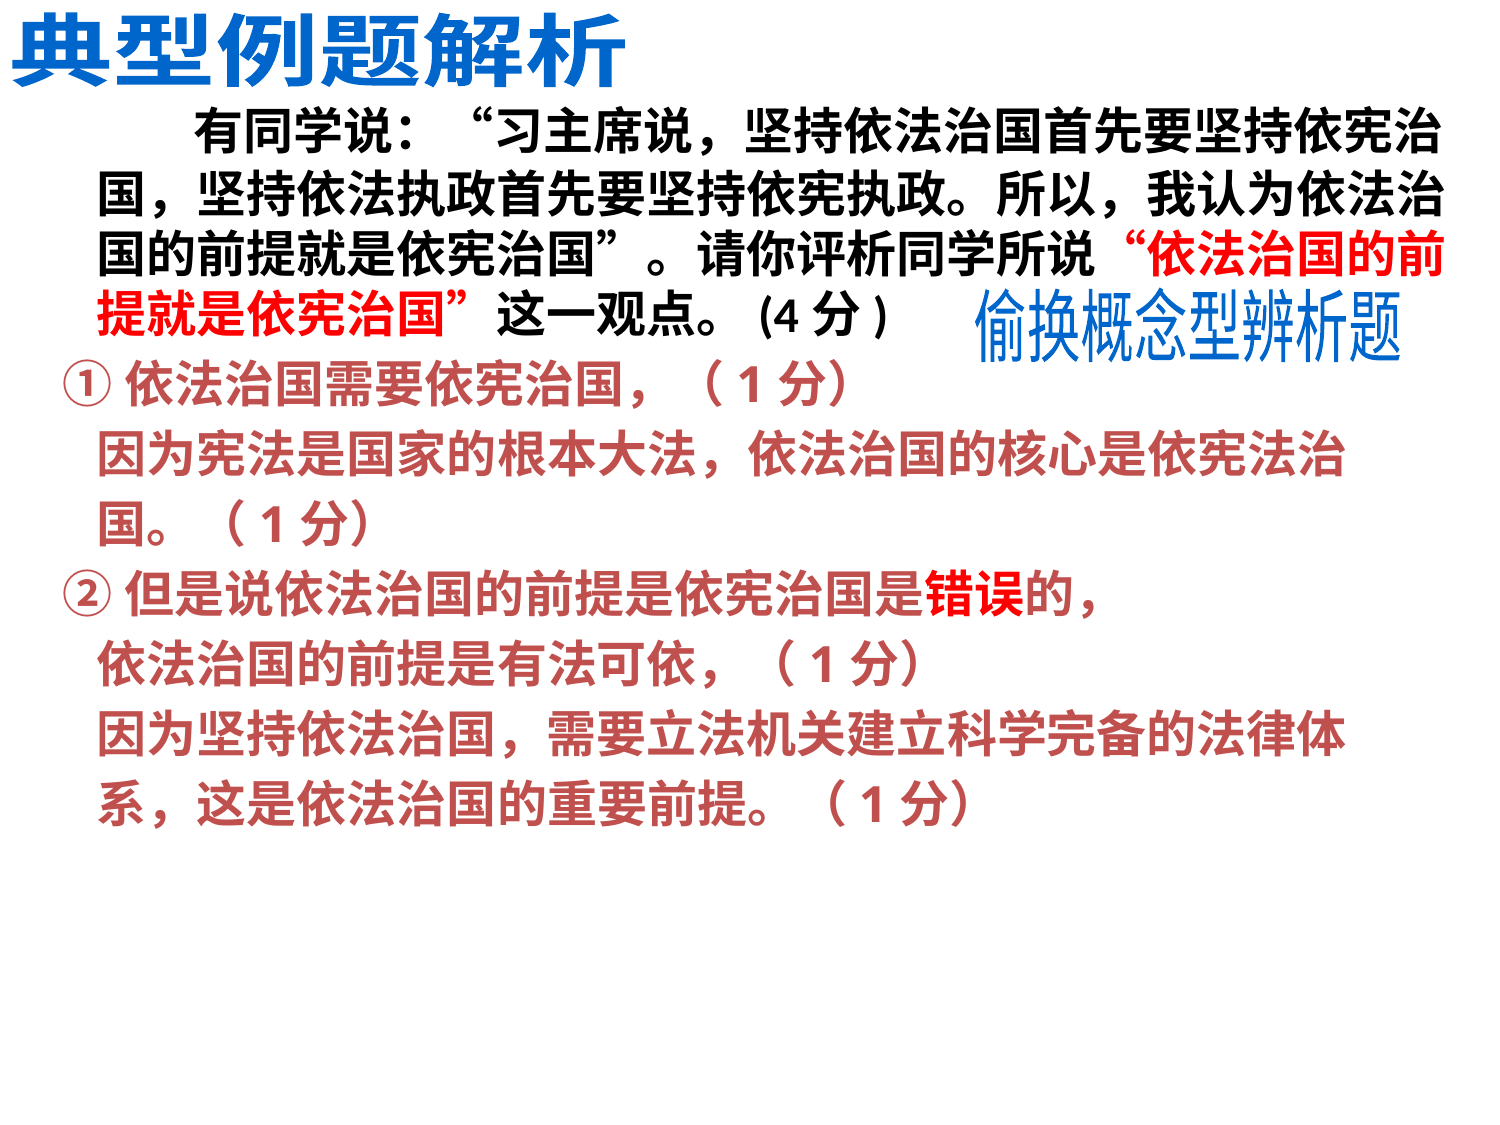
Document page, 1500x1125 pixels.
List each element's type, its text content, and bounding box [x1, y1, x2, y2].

list 有同学说：“习主席说，坚持依法治国首先要坚持依宪治国，坚持依法执政首先要坚持依宪执政。所以，我认为依法治国的前提就是依宪治国”。请你评析同学所说“依法治国的前提就是依宪治国”这一观点。(4分) ①依法治国需要依宪治国，（1分） 因为宪法是国家的根本大法，依法治国的核心是依宪法治 国。（1分） ②但是说依法治国的前提是依宪治国是错误的， 依法治国的前提是有法可依，（1分） 因为坚持依法治国，需要立法机关建立科学完备的法律体 系，这是依法治国的重要前提。（1分） [24, 75, 1500, 1100]
